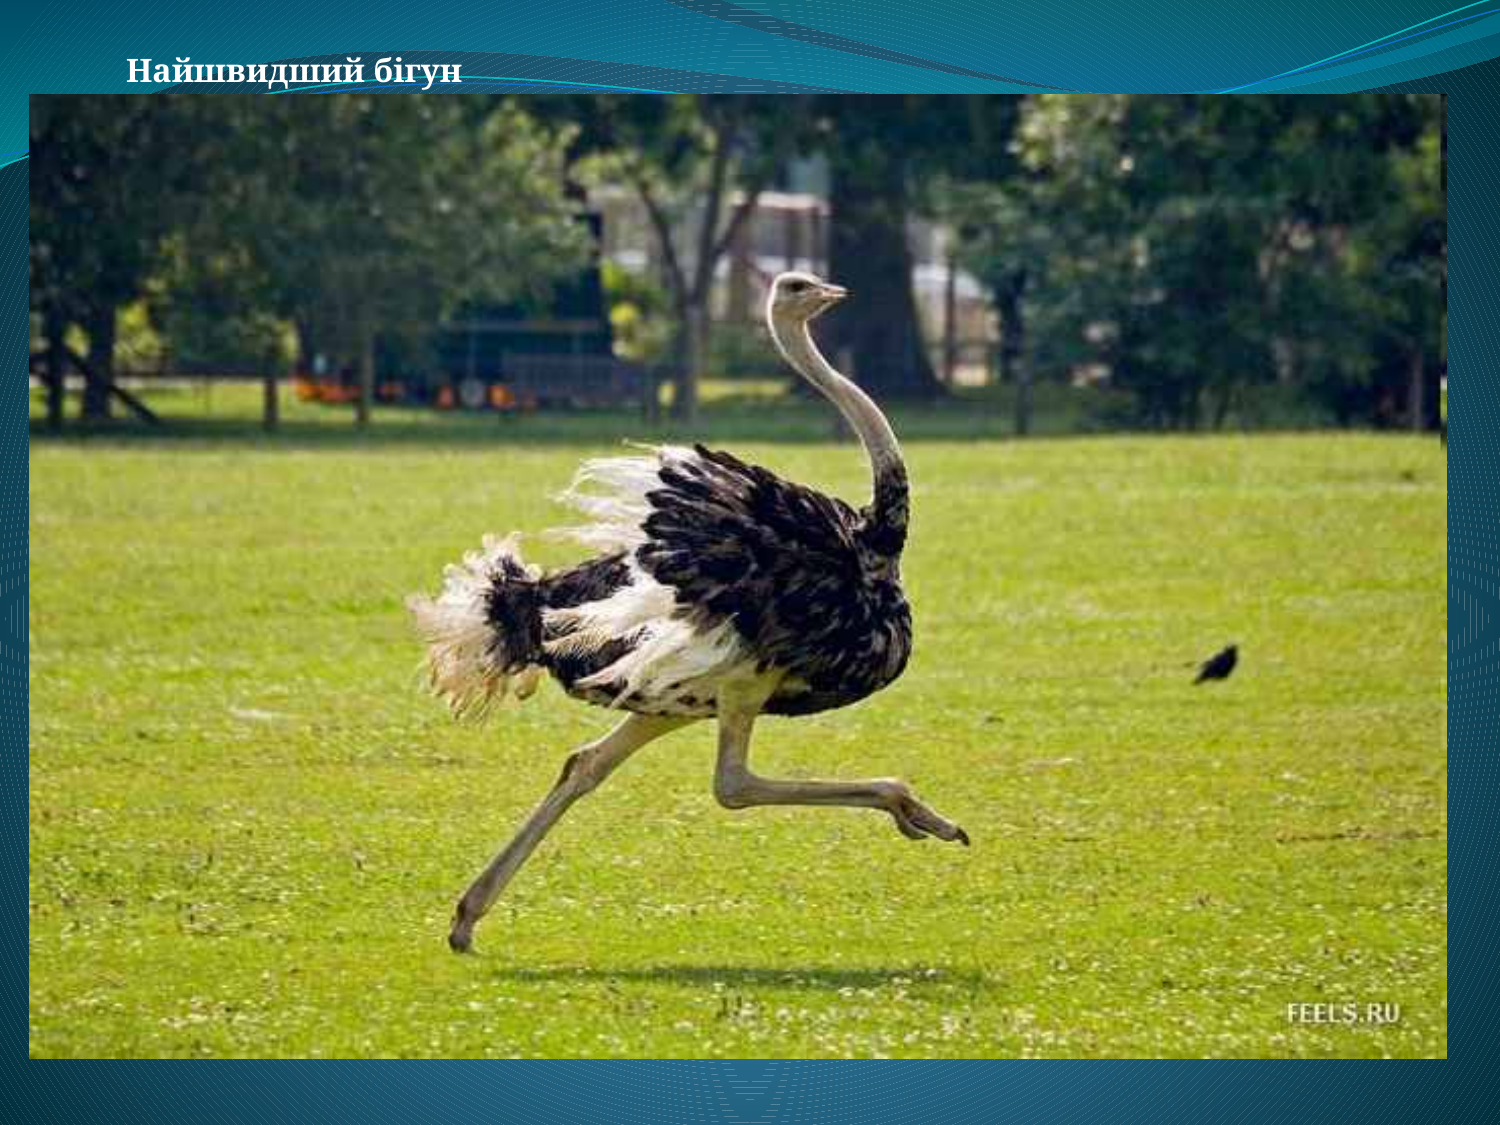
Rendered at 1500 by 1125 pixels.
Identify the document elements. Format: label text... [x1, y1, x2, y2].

picture [29, 94, 1448, 1059]
list Найшвидший бігун [118, 42, 1394, 94]
